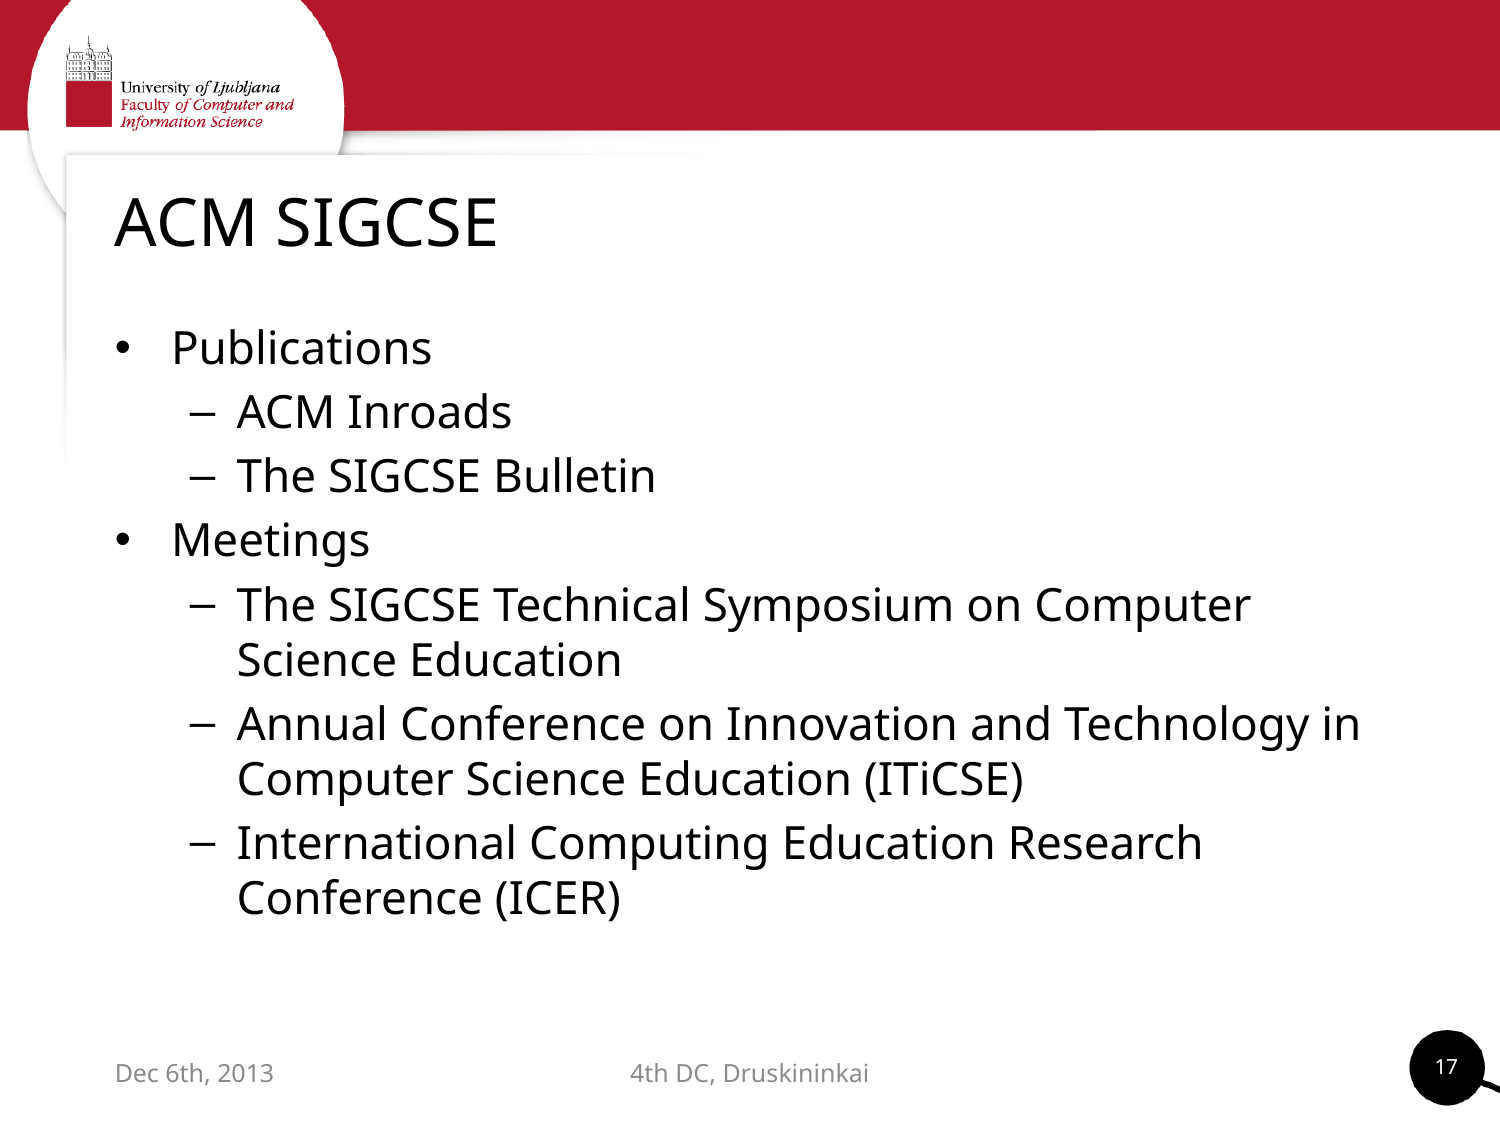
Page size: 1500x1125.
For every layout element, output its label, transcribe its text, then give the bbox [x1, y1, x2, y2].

slide_number 17 [1404, 1034, 1488, 1101]
title ACM SIGCSE [99, 154, 1405, 286]
list Publications ACM Inroads The SIGCSE Bulletin Meetings The SIGCSE Technical Symposium on Computer Science Education Annual Conference on Innovation and Technology in Computer Science Education (ITiCSE) International Computing Education Research Conference (ICER) [99, 311, 1405, 1016]
footer 4th DC, Druskininkai [512, 1042, 988, 1103]
picture [0, 0, 1500, 1125]
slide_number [99, 1042, 450, 1103]
